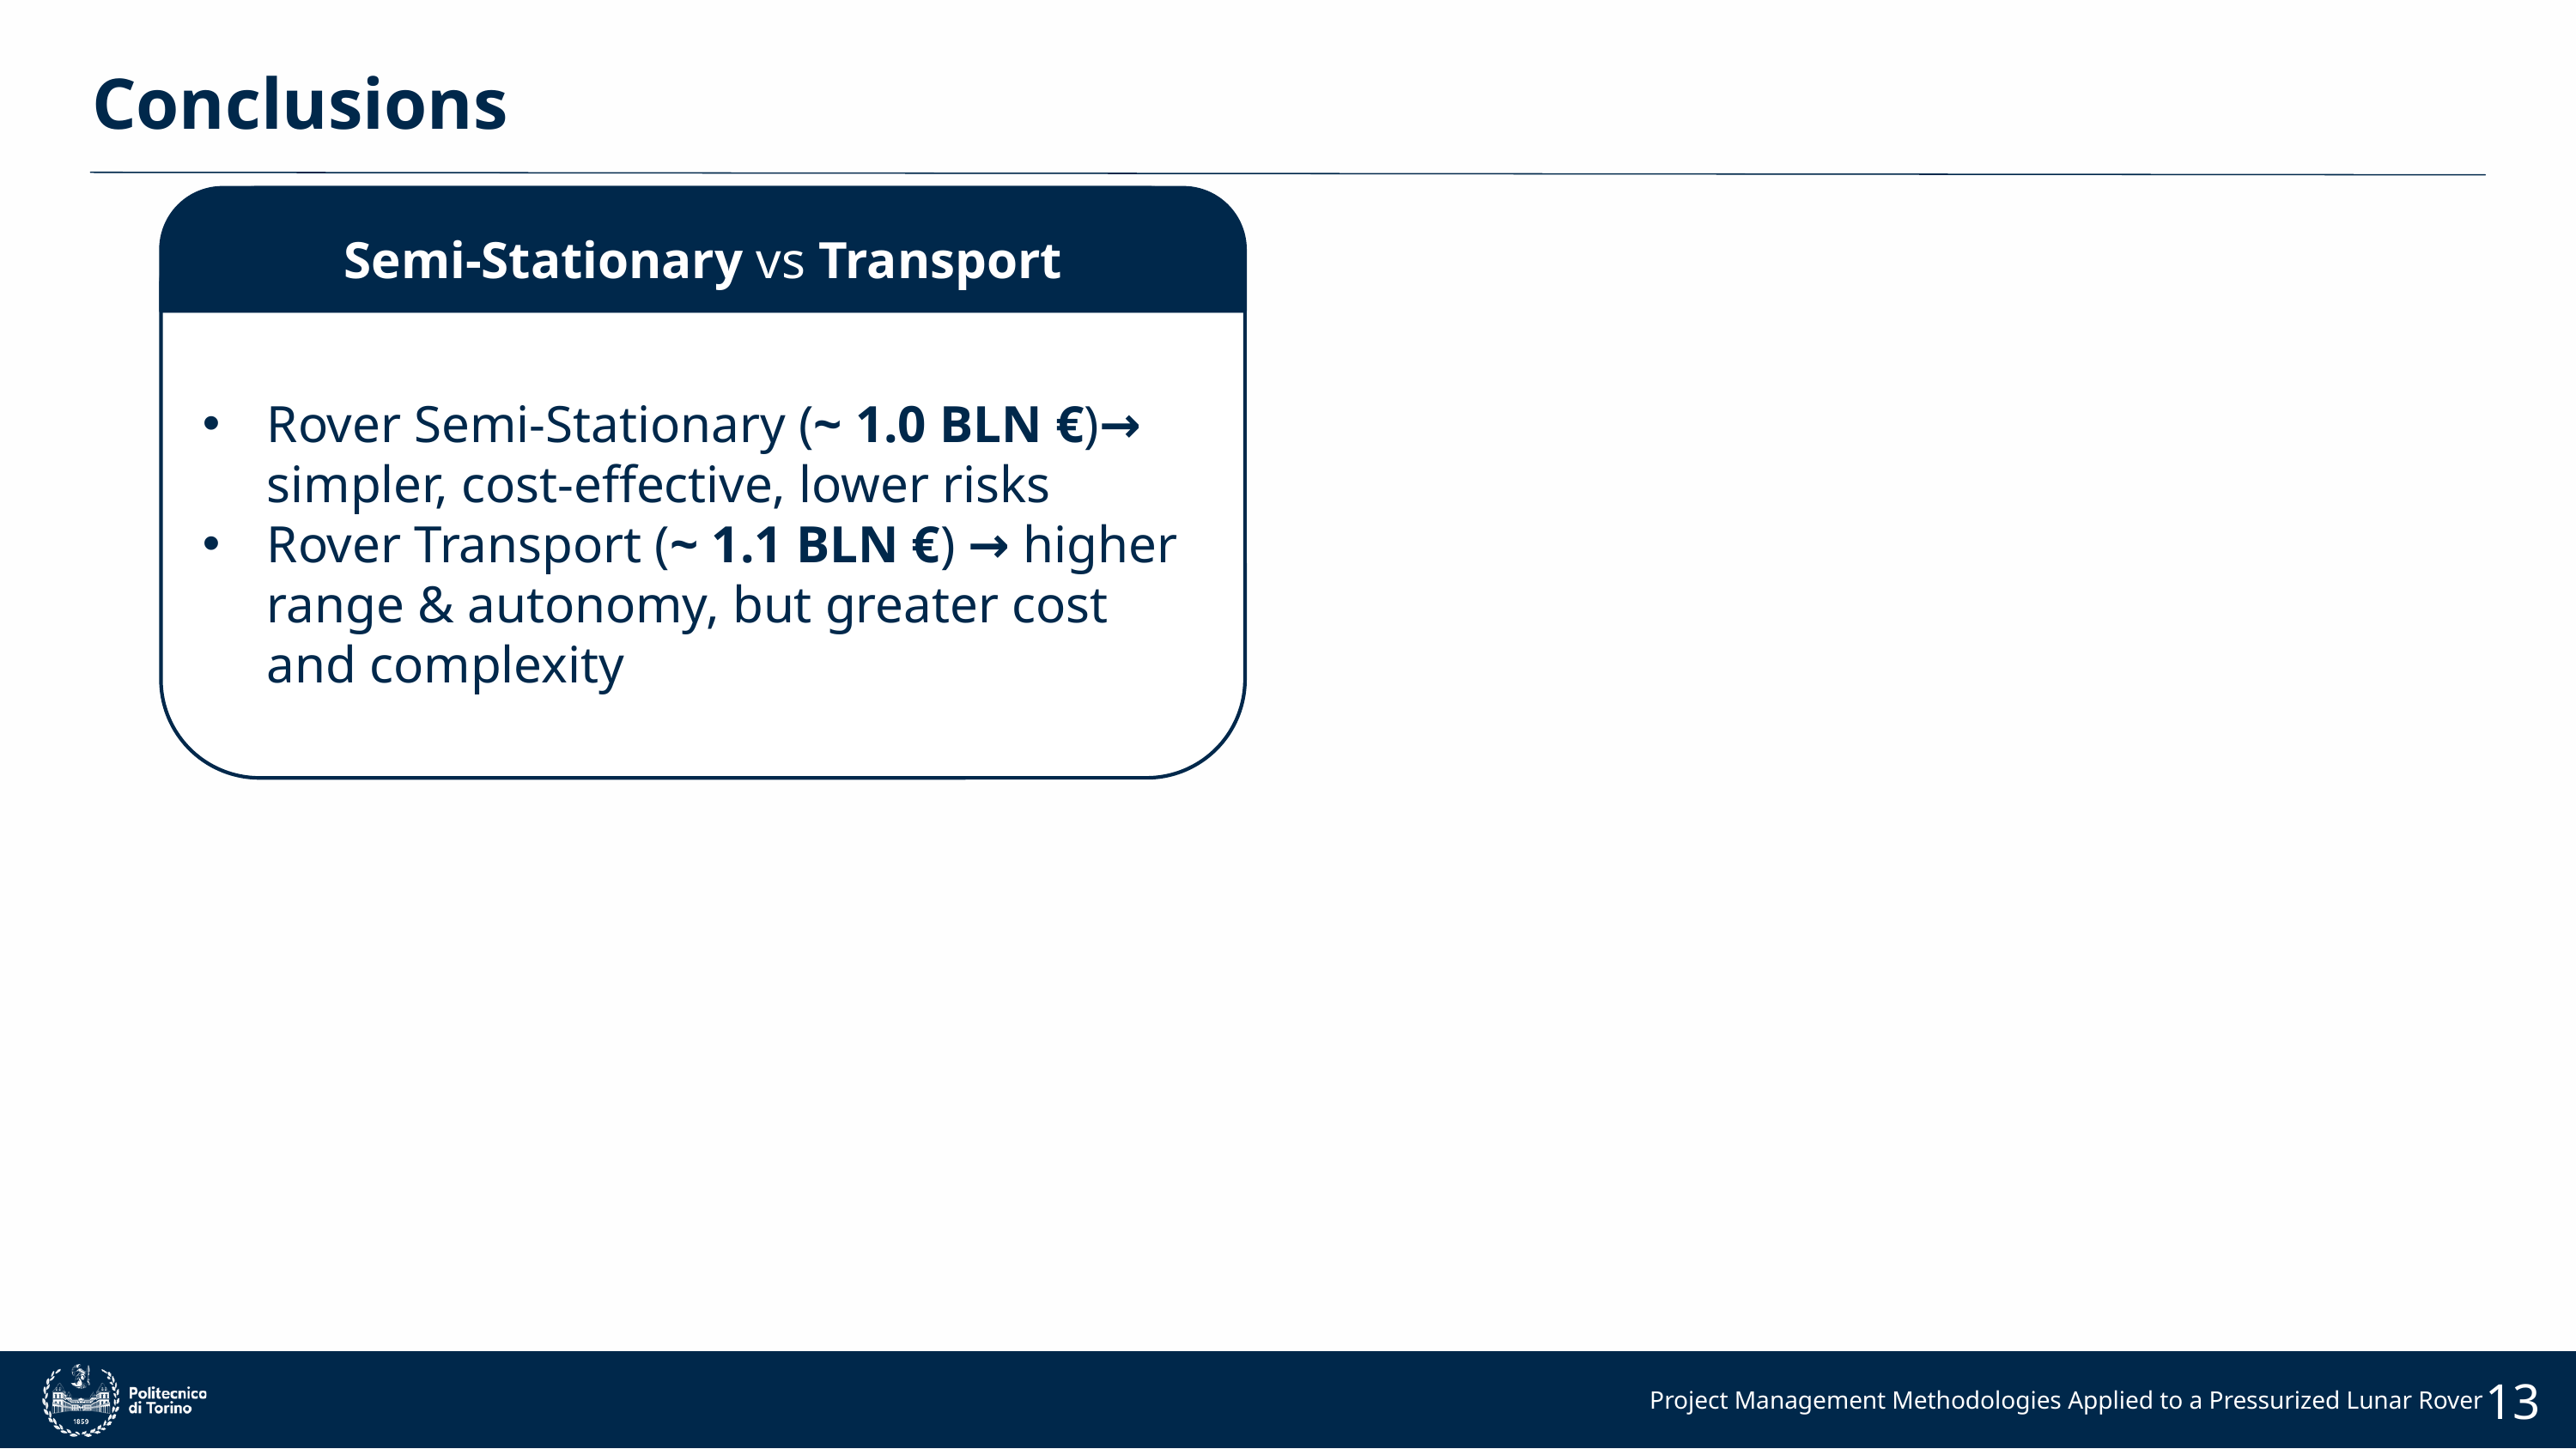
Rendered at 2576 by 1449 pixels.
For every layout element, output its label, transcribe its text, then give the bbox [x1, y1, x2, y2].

text_box Semi-Stationary vs Transport [159, 214, 1248, 313]
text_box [91, 63, 2485, 171]
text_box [0, 1350, 2441, 1449]
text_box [1534, 1377, 2485, 1449]
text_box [42, 1364, 207, 1438]
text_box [91, 185, 2485, 204]
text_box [2445, 1346, 2576, 1449]
text_box Rover Semi-Stationary (~ 1.0 BLN €)→ simpler, cost-effective, lower risks Rover Transport (~ 1.1 BLN €) → higher range & autonomy, but greater cost and complexity [159, 312, 1248, 780]
